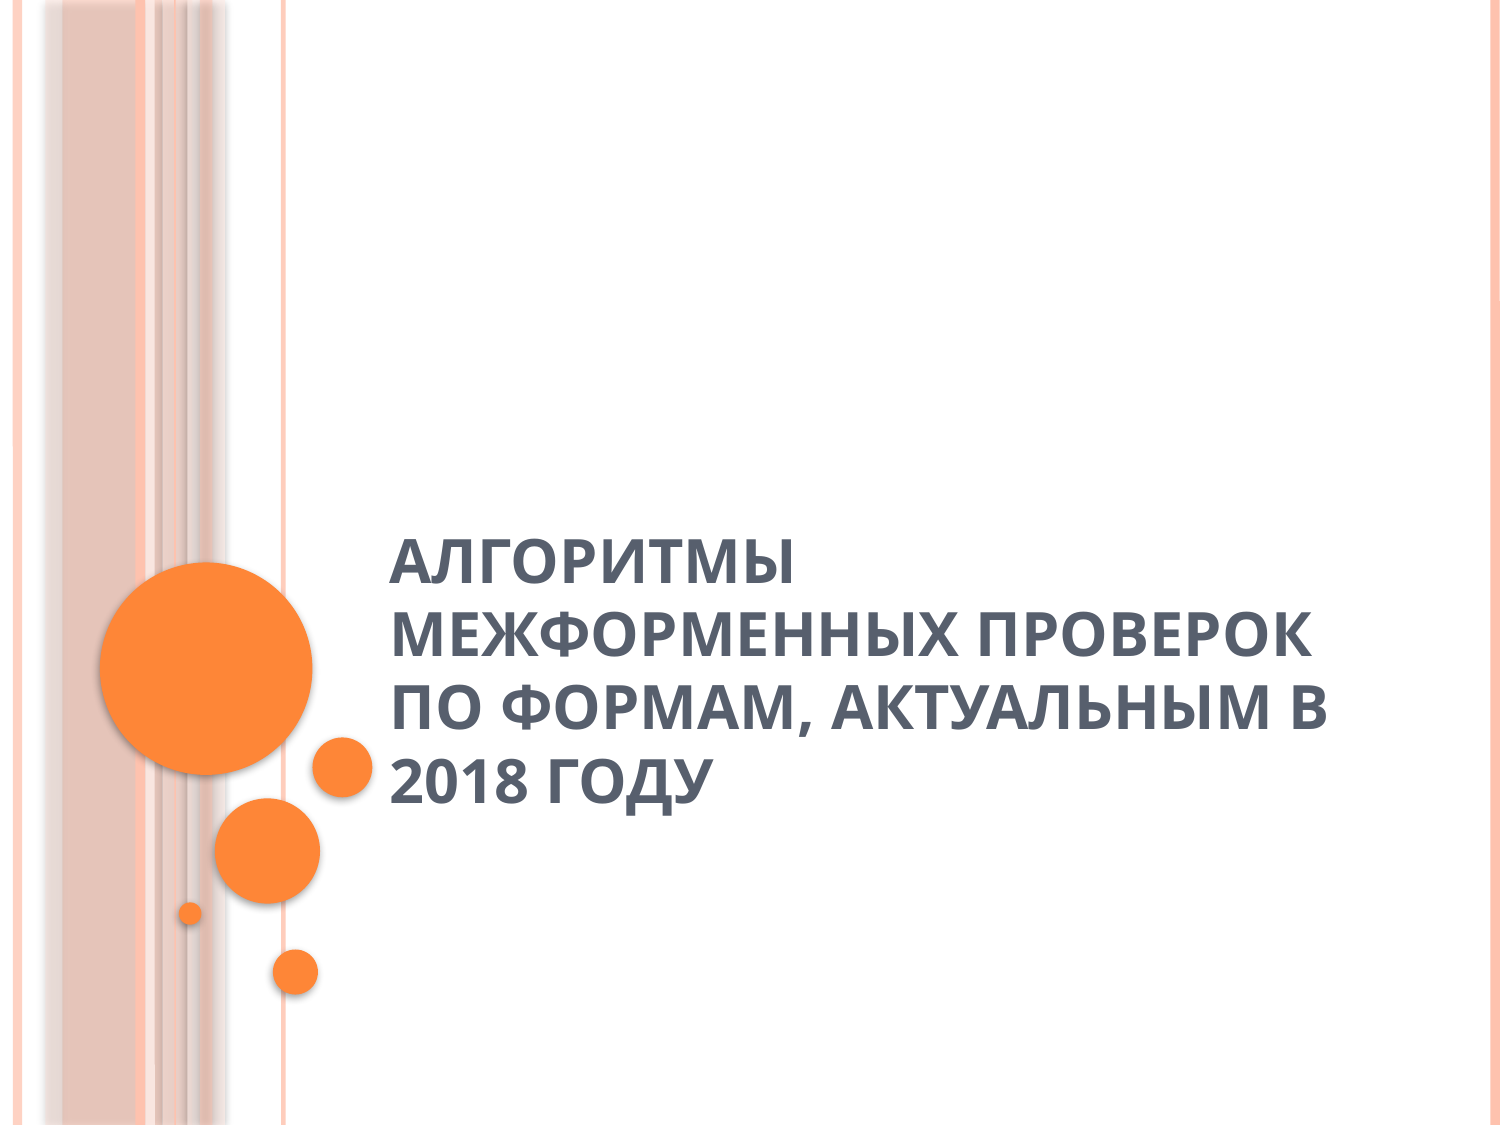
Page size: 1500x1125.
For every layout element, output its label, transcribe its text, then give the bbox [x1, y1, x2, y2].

title Алгоритмы межформенных проверок по формам, актуальным в 2018 году [375, 512, 1388, 824]
